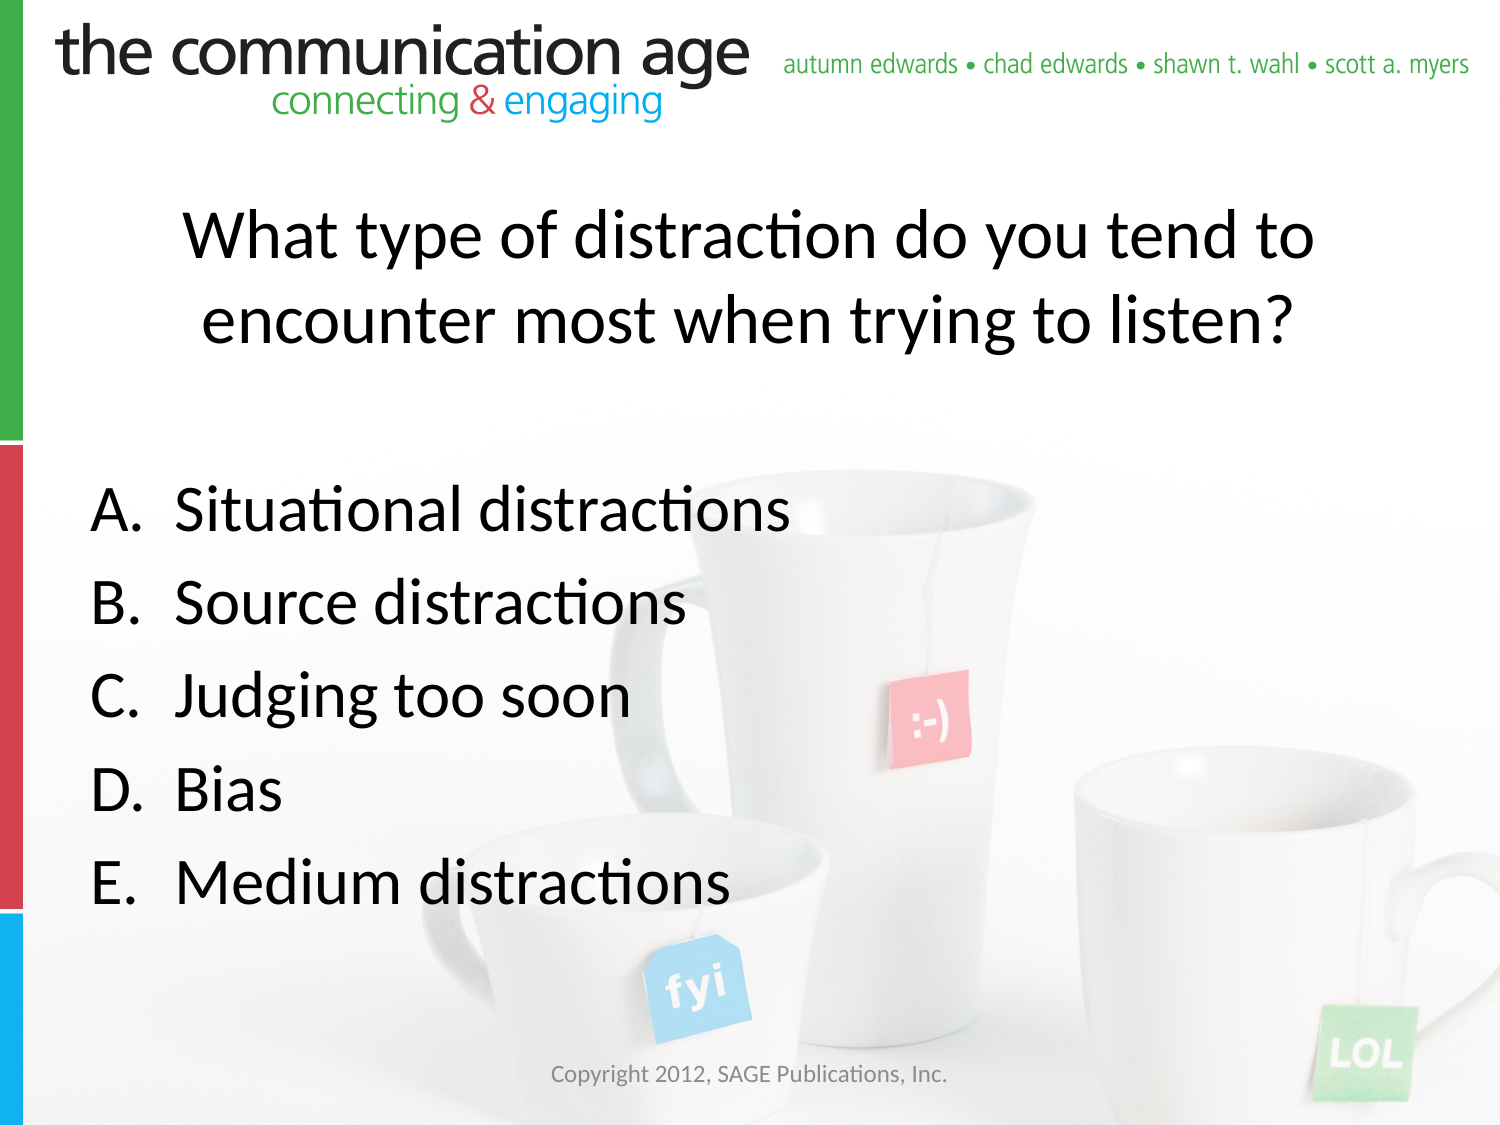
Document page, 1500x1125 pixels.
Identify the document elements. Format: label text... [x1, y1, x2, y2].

footer Copyright 2012, SAGE Publications, Inc. [512, 1042, 988, 1103]
picture [0, 0, 1500, 1125]
title What type of distraction do you tend to encounter most when trying to listen? [75, 178, 1425, 367]
list Situational distractions Source distractions Judging too soon Bias Medium distractions [75, 457, 1425, 1043]
